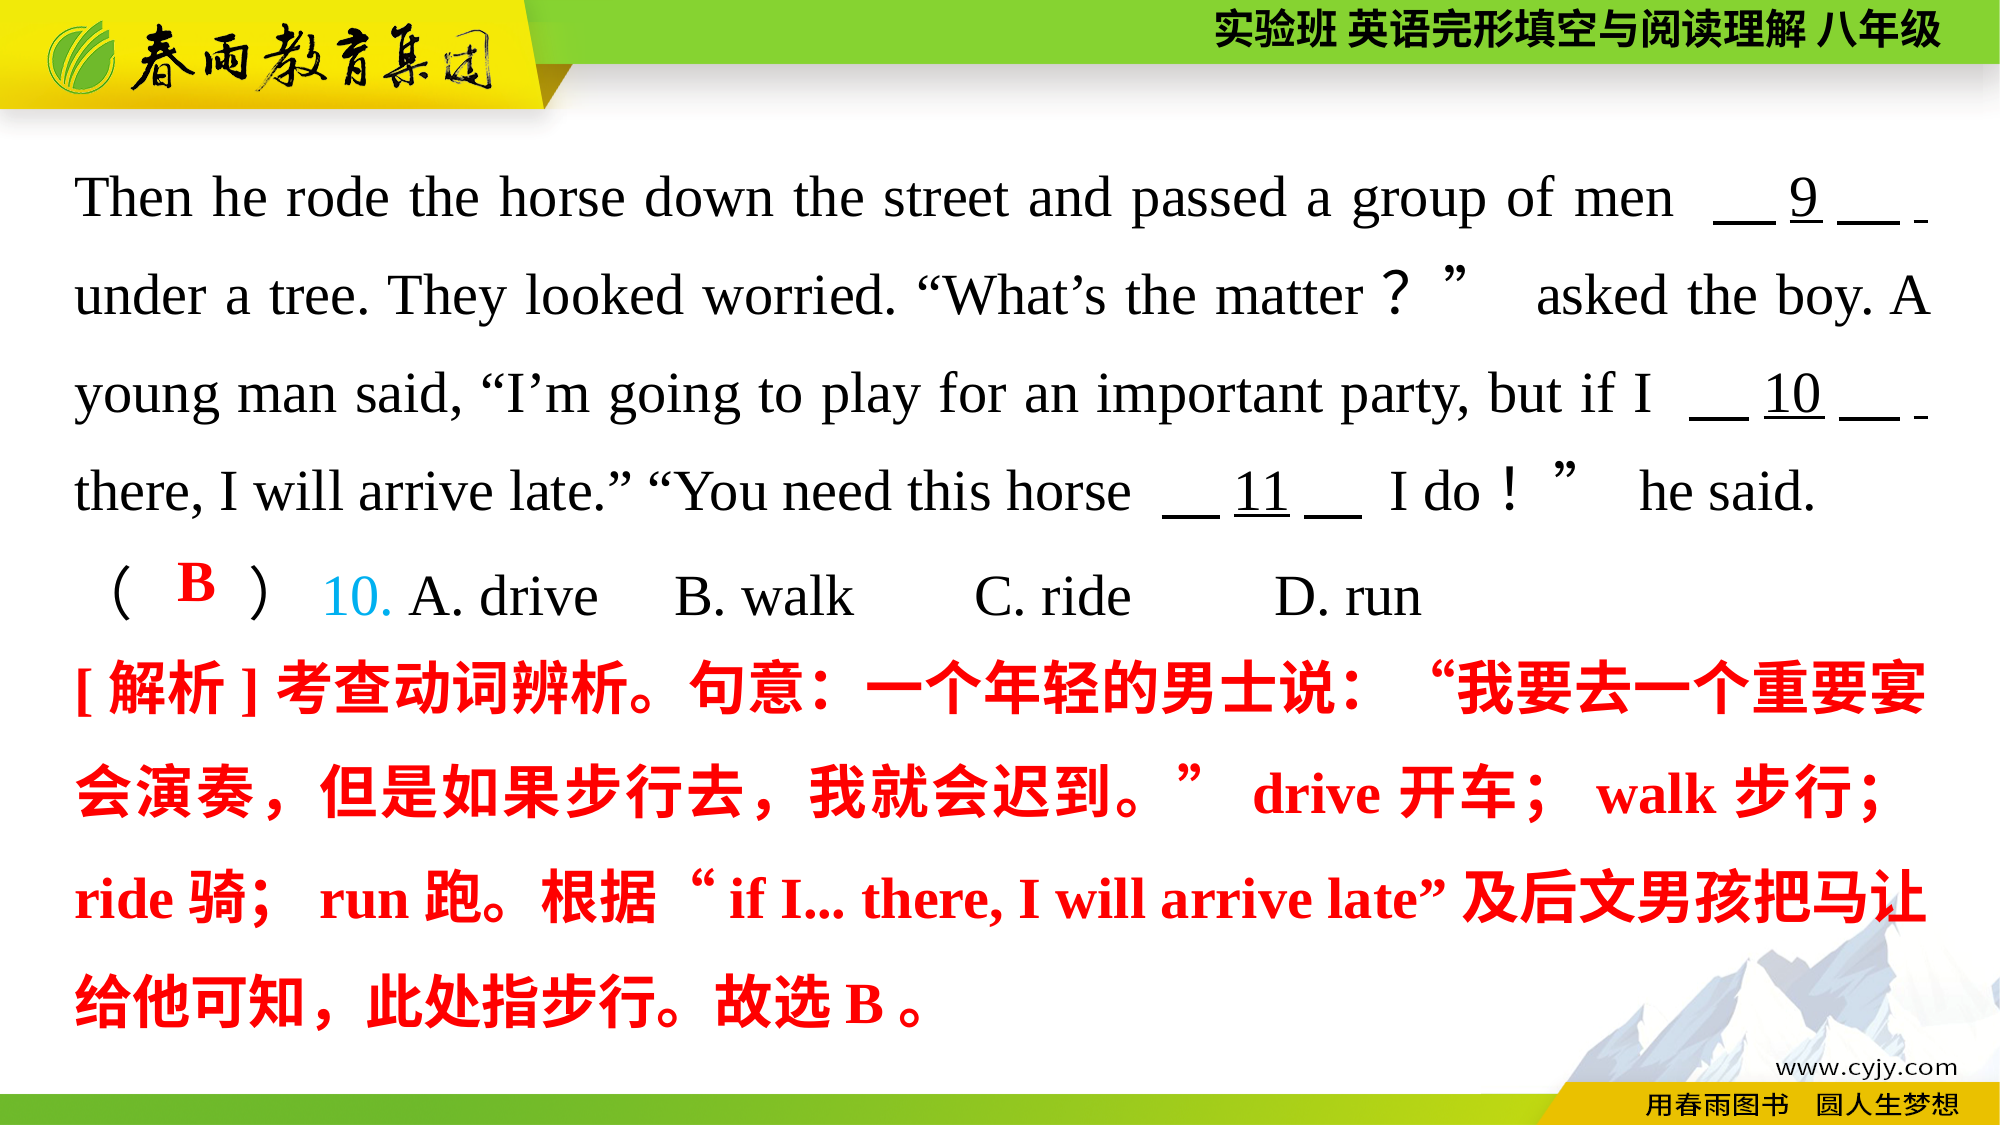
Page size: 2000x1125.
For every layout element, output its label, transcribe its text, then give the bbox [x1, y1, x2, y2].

text_box （ ）10. A. drive B. walk C. ride D. run [59, 514, 1944, 608]
text_box B [163, 535, 232, 608]
picture [0, 0, 2000, 1125]
text_box [解析]考查动词辨析。句意：一个年轻的男士说：“我要去一个重要宴会演奏，但是如果步行去，我就会迟到。”drive开车；walk步行；ride骑；run跑。根据“if I... there, I will arrive late”及后文男孩把马让给他可知，此处指步行。故选B。 [59, 608, 1944, 1043]
list Then he rode the horse down the street and passed a group of men 9 . under a tree. They looked worried. “What’s the matter？” asked the boy. A young man said, “I’m going to play for an important party, but if I 10 . there, I will arrive late.” “You need this horse 11 I do！” he said. [59, 122, 1944, 514]
